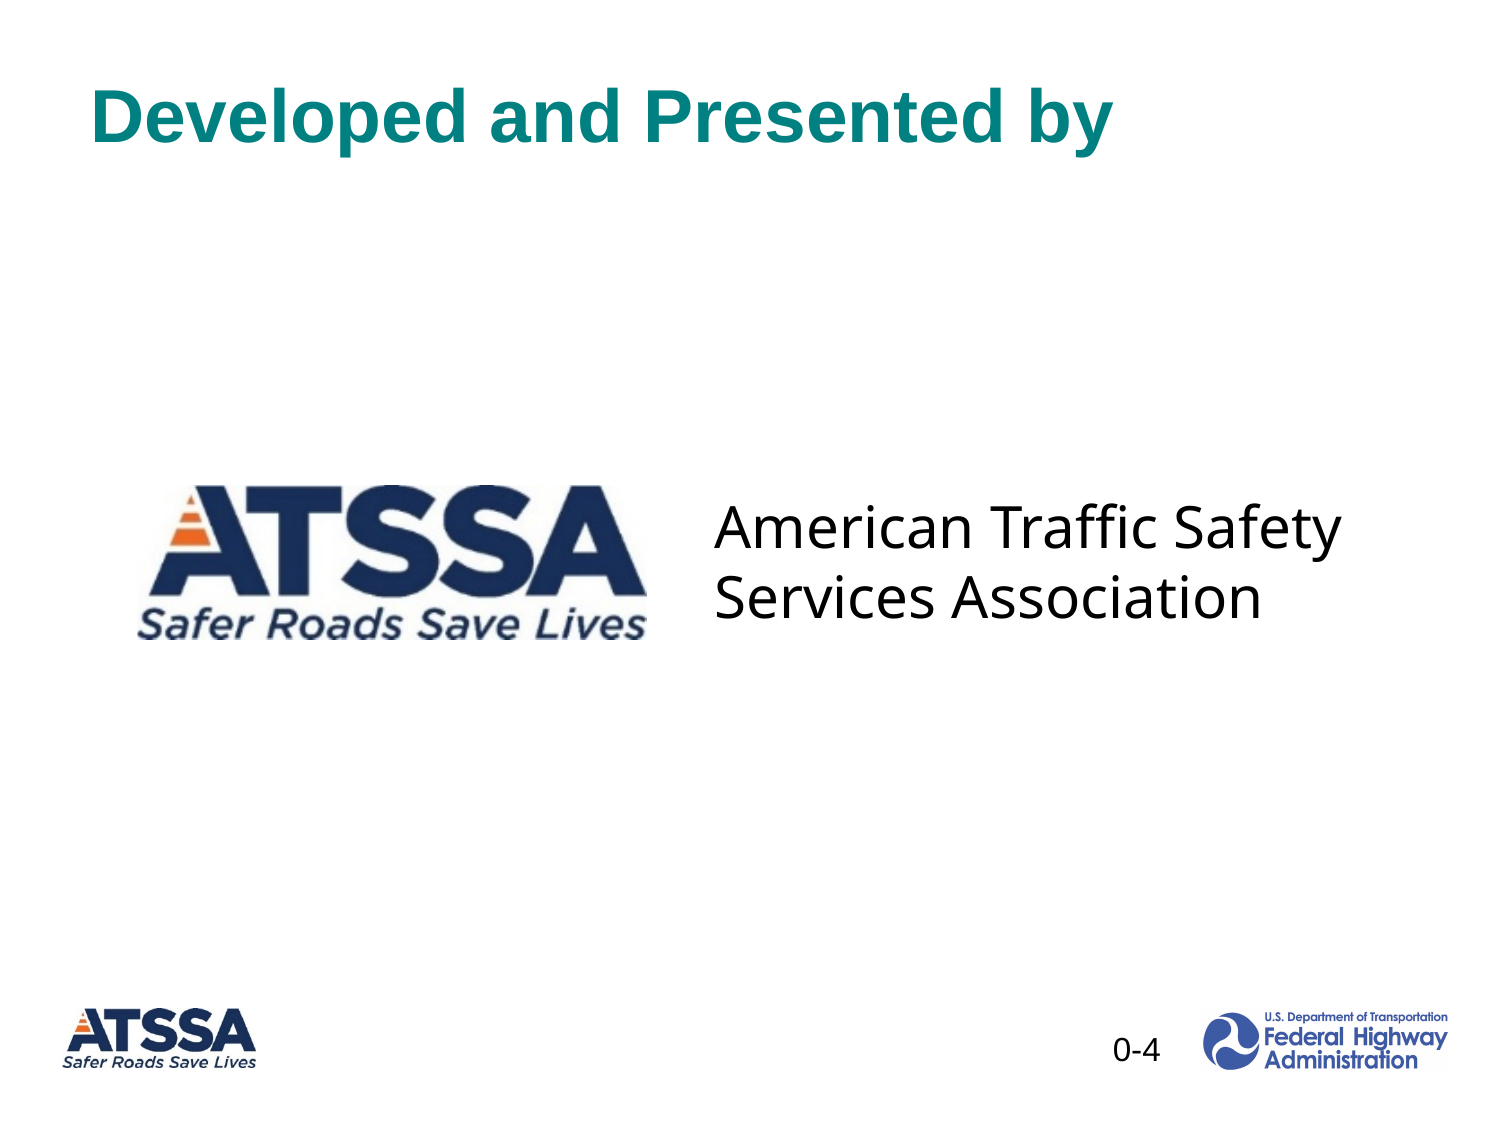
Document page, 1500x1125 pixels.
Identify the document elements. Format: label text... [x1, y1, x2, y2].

picture [1200, 1008, 1450, 1072]
picture [137, 485, 648, 640]
title Developed and Presented by [75, 0, 1488, 225]
text_box American Traffic Safety Services Association [699, 483, 1413, 638]
picture [62, 1008, 256, 1068]
